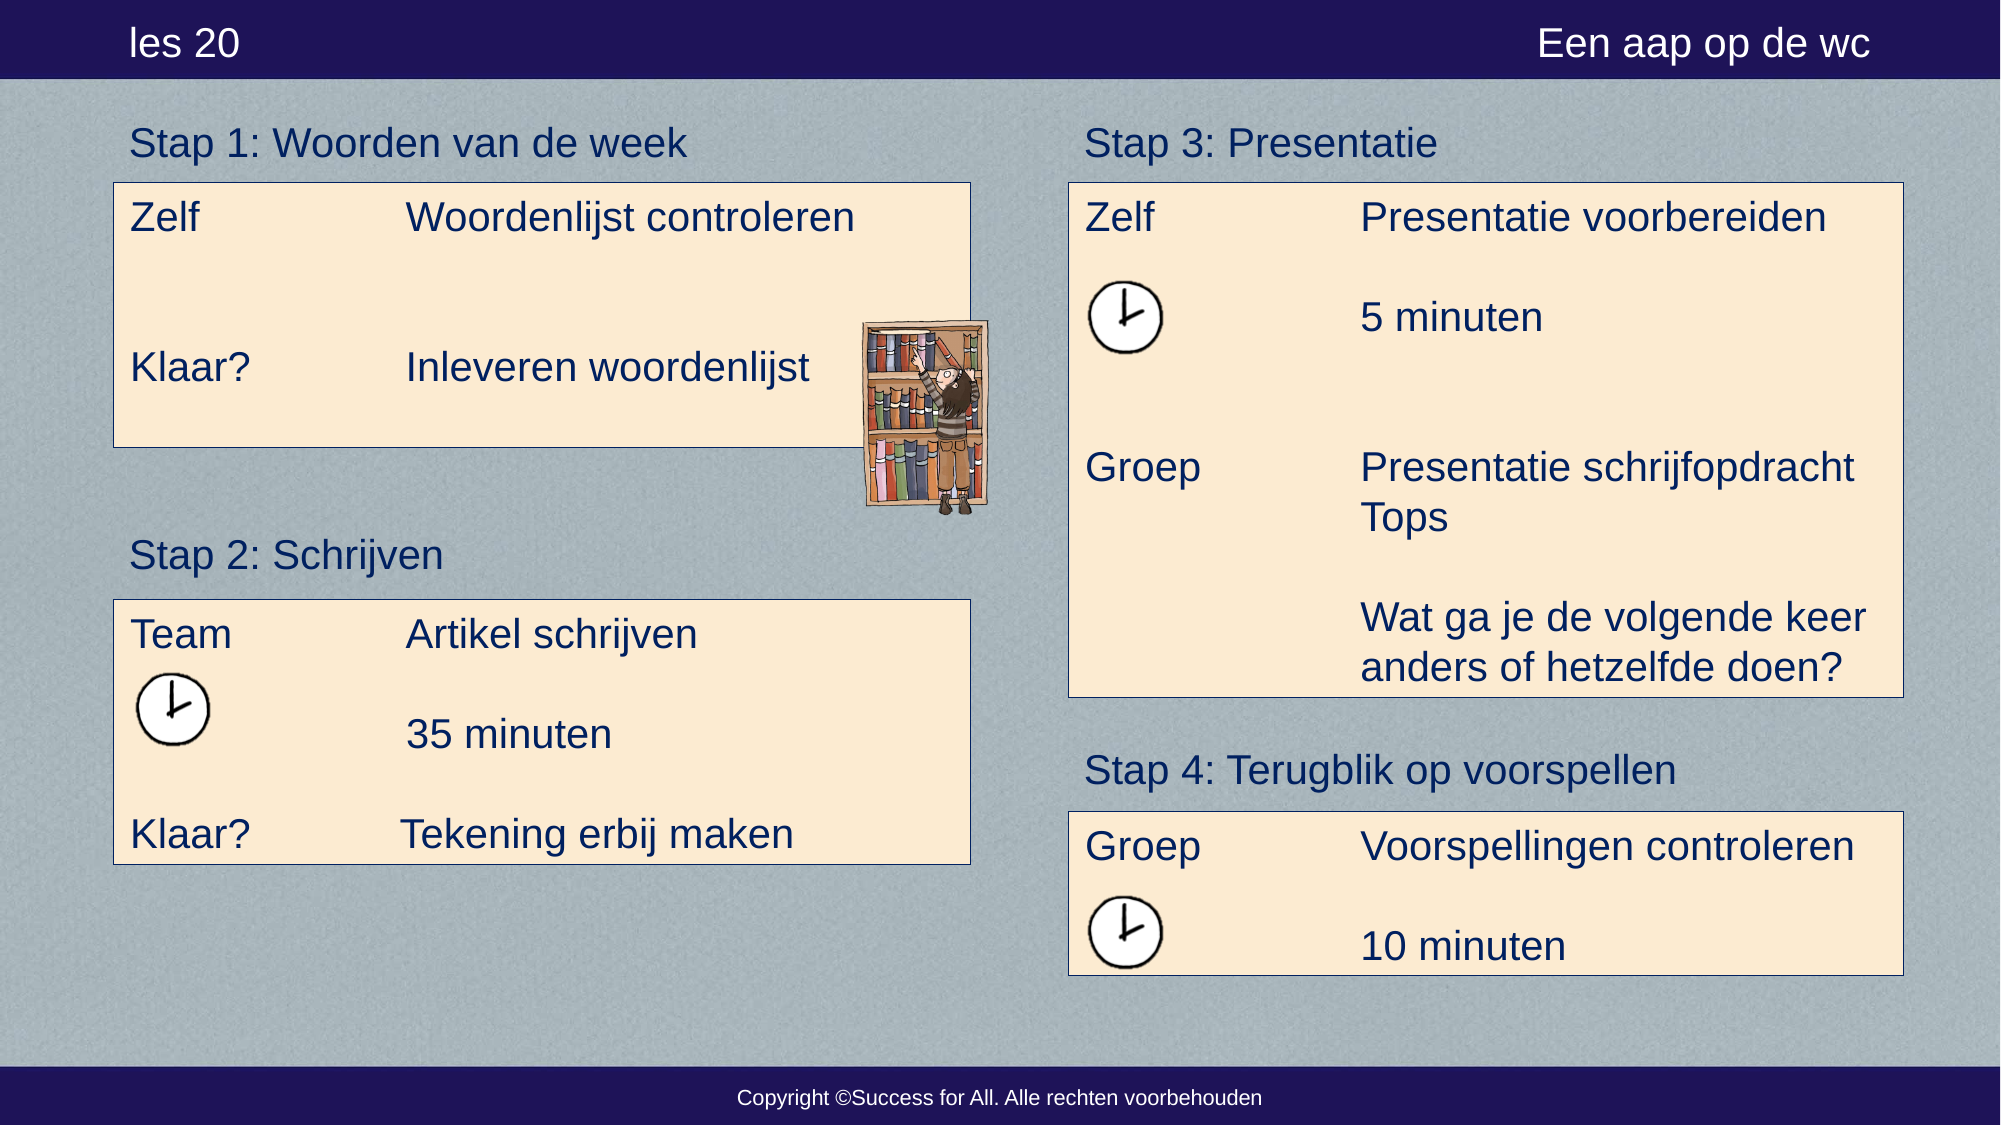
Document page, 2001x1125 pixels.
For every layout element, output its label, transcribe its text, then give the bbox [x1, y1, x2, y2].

text_box Stap 1: Woorden van de week [114, 108, 907, 173]
text_box Stap 2: Schrijven [114, 520, 907, 586]
picture [0, 0, 2001, 1125]
text_box Team Artikel schrijven 35 minuten Klaar? Tekening erbij maken [113, 599, 971, 865]
text_box Een aap op de wc [999, 8, 1886, 73]
text_box Copyright ©Success for All. Alle rechten voorbehouden [0, 1076, 2000, 1125]
text_box Stap 3: Presentatie [1068, 108, 1536, 173]
text_box Stap 4: Terugblik op voorspellen [1068, 735, 1794, 801]
text_box Groep Voorspellingen controleren 10 minuten [1068, 811, 1904, 976]
text_box Zelf Presentatie voorbereiden 5 minuten Groep Presentatie schrijfopdracht Tops Wat ga je de volgende keer anders of hetzelfde doen? [1068, 182, 1904, 698]
text_box Zelf Woordenlijst controleren Klaar? Inleveren woordenlijst [113, 182, 971, 448]
text_box les 20 [114, 8, 354, 73]
